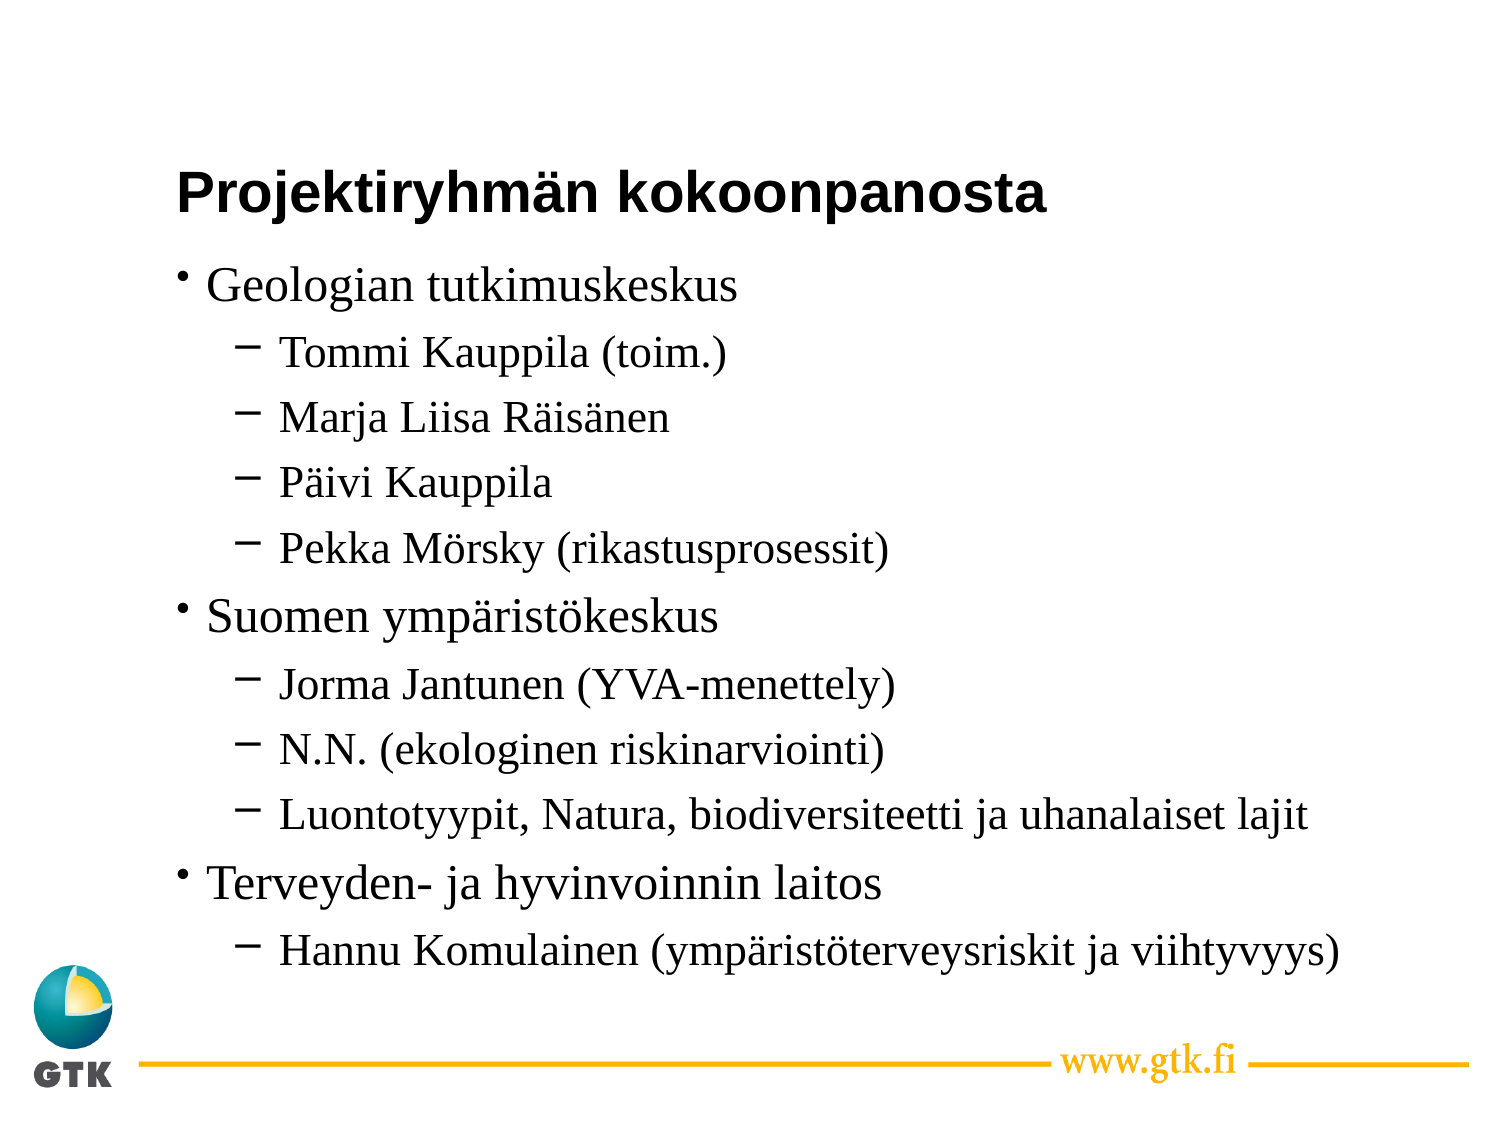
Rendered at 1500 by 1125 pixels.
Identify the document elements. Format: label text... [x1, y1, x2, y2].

title Projektiryhmän kokoonpanosta [161, 31, 1448, 232]
picture [131, 1032, 1478, 1092]
picture [28, 952, 118, 1094]
list Geologian tutkimuskeskus Tommi Kauppila (toim.) Marja Liisa Räisänen Päivi Kauppila Pekka Mörsky (rikastusprosessit) Suomen ympäristökeskus Jorma Jantunen (YVA-menettely) N.N. (ekologinen riskinarviointi) Luontotyypit, Natura, biodiversiteetti ja uhanalaiset lajit Terveyden- ja hyvinvoinnin laitos Hannu Komulainen (ympäristöterveysriskit ja viihtyvyys) [161, 243, 1448, 1000]
